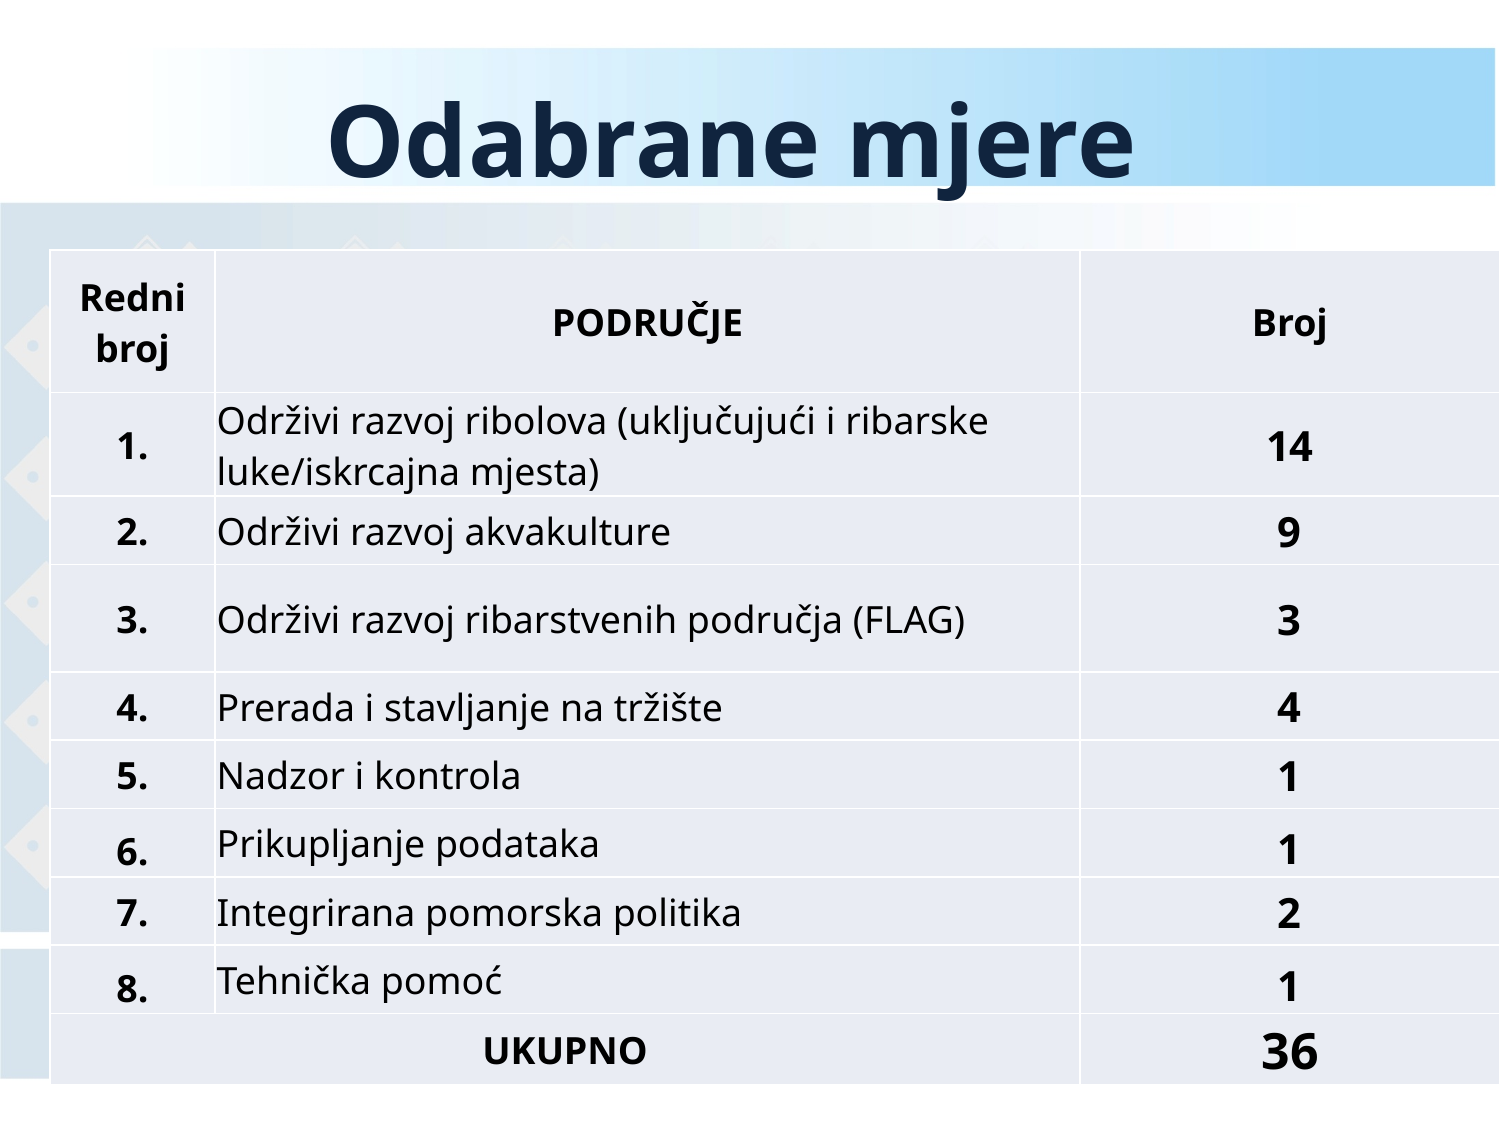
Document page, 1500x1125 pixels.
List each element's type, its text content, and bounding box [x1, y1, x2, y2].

table_cell 14 [1081, 393, 1499, 495]
table_cell Održivi razvoj ribarstvenih područja (FLAG) [216, 565, 1079, 671]
picture [0, 0, 1500, 1125]
table_cell 3. [51, 565, 214, 671]
table_header PODRUČJE [216, 251, 1079, 392]
table_cell 2. [51, 497, 214, 564]
table_cell 4. [51, 673, 214, 739]
table_cell 5. [51, 741, 214, 808]
table_cell 1 [1081, 946, 1499, 1013]
table_cell 6. [51, 809, 214, 876]
table_cell 1. [51, 393, 214, 495]
table_cell 9 [1081, 497, 1499, 564]
table_cell Prikupljanje podataka [216, 809, 1079, 876]
table_cell Tehnička pomoć [216, 946, 1079, 1013]
table_cell Integrirana pomorska politika [216, 878, 1079, 944]
table_cell 2 [1081, 878, 1499, 944]
table_cell 8. [51, 946, 214, 1013]
table_cell 3 [1081, 565, 1499, 671]
table_cell UKUPNO [51, 1014, 1079, 1084]
title Odabrane mjere [37, 55, 1425, 220]
table_cell Održivi razvoj ribolova (uključujući i ribarske luke/iskrcajna mjesta) [216, 393, 1079, 495]
table_cell Prerada i stavljanje na tržište [216, 673, 1079, 739]
table_cell 7. [51, 878, 214, 944]
table_cell Održivi razvoj akvakulture [216, 497, 1079, 564]
table_cell Nadzor i kontrola [216, 741, 1079, 808]
table_cell 4 [1081, 673, 1499, 739]
table_header Redni broj [51, 251, 214, 392]
table_header Broj [1081, 251, 1499, 392]
table_cell 1 [1081, 741, 1499, 808]
table_cell 1 [1081, 809, 1499, 876]
table_cell 36 [1081, 1014, 1499, 1084]
